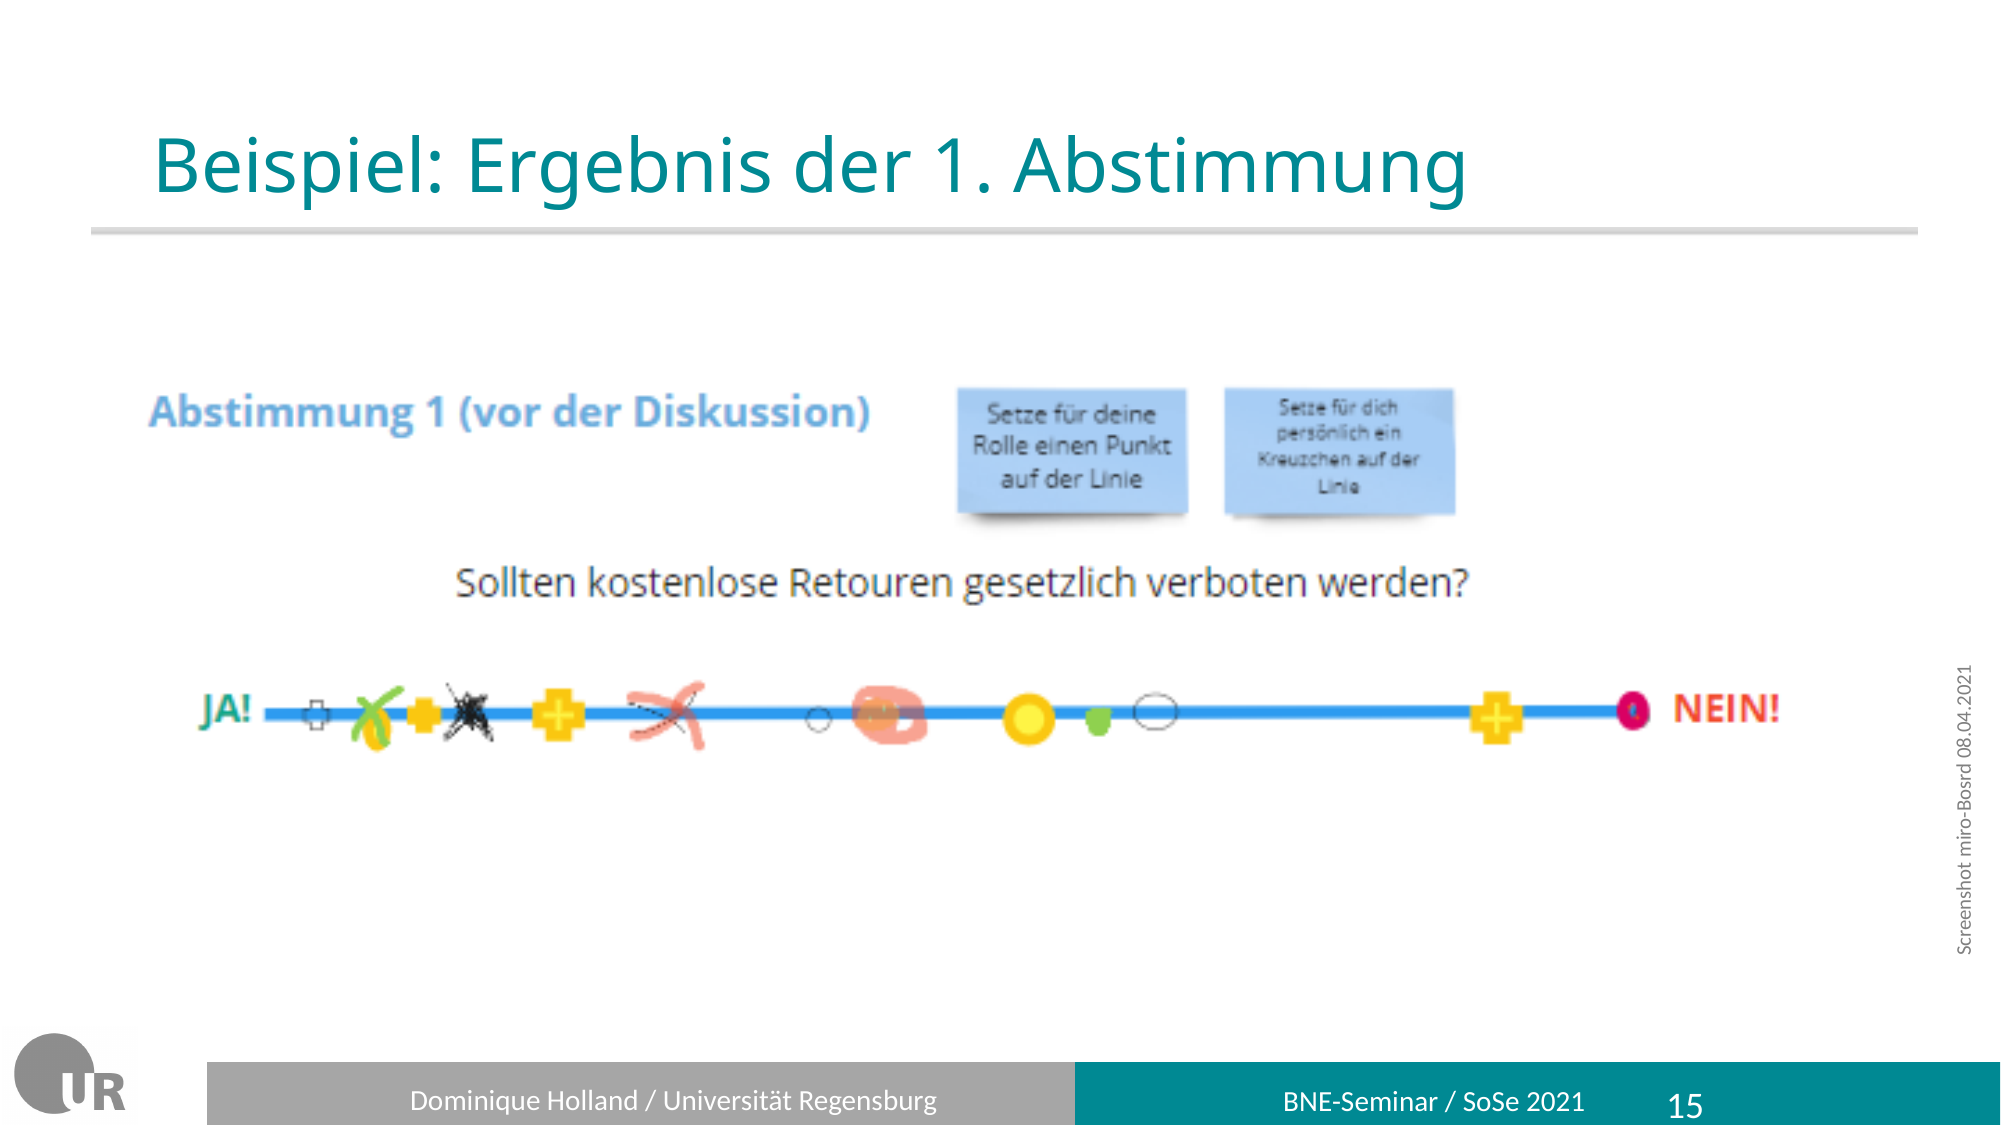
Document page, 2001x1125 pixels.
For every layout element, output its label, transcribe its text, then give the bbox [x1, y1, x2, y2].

picture [91, 227, 1918, 840]
picture [2, 1026, 138, 1125]
text_box Screenshot miro-Bosrd 08.04.2021 [1942, 535, 1983, 971]
title Beispiel: Ergebnis der 1. Abstimmung [137, 59, 1863, 227]
